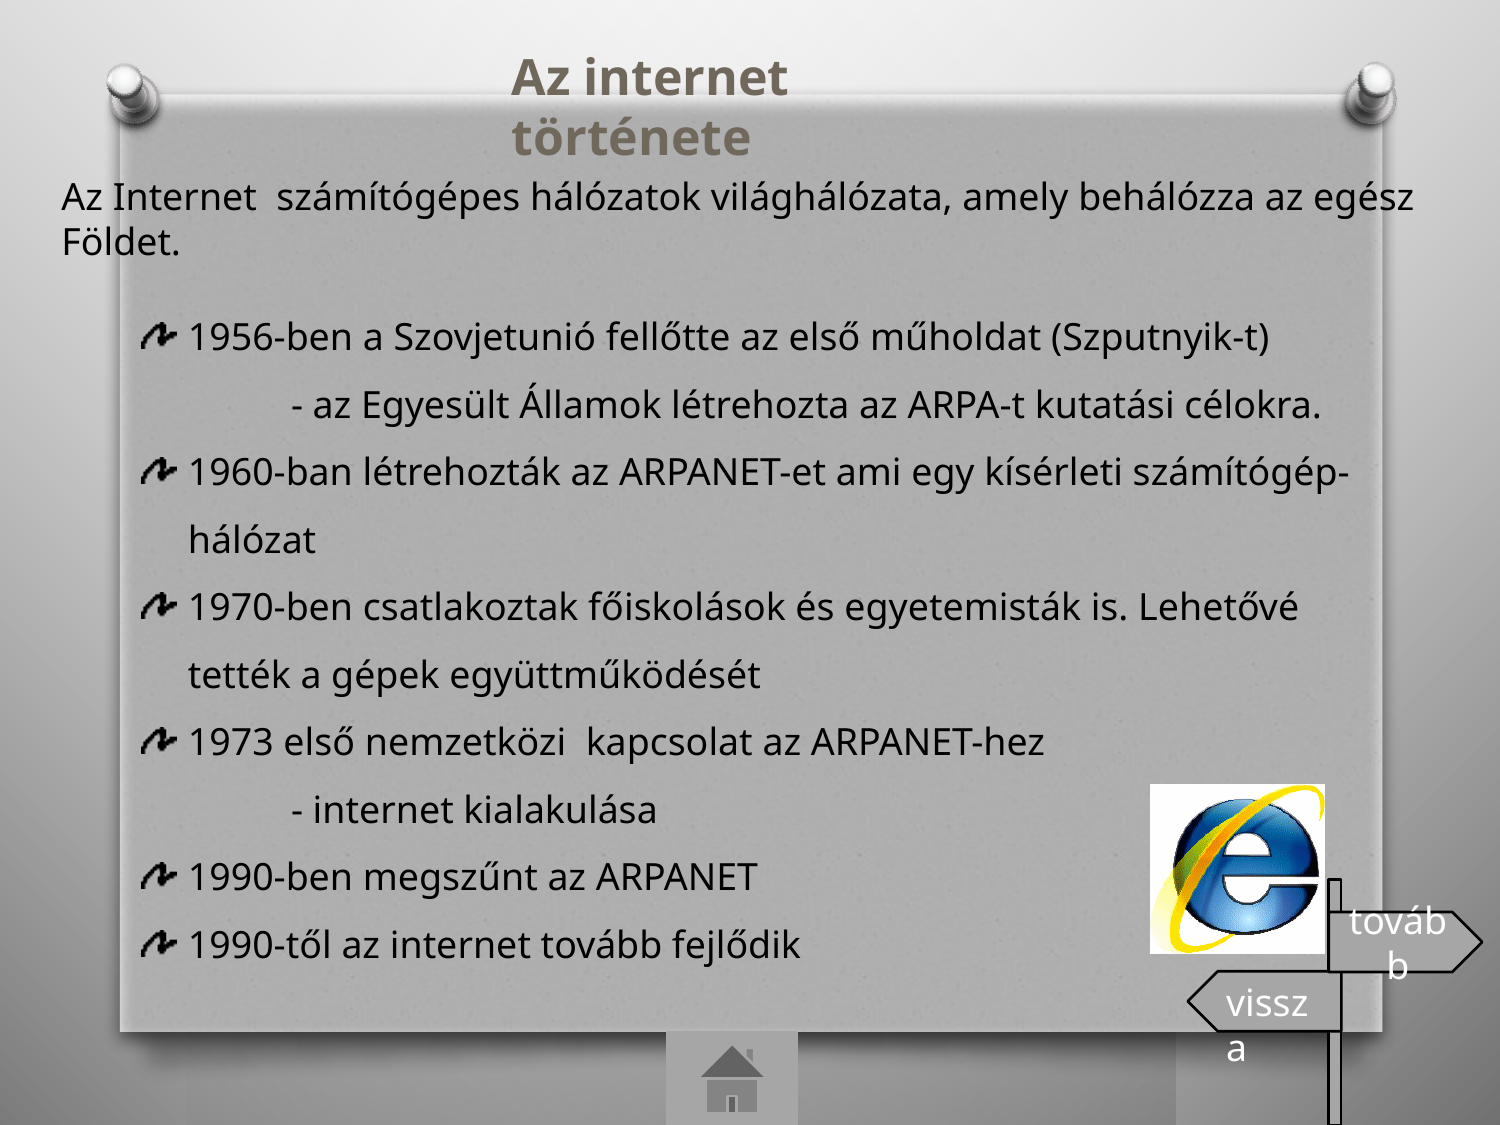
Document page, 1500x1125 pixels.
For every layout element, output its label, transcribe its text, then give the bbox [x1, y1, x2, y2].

picture [141, 322, 177, 349]
picture [141, 862, 177, 889]
picture [141, 592, 177, 619]
picture [1317, 35, 1439, 156]
text_box [1186, 977, 1211, 1027]
picture [75, 29, 198, 153]
text_box [666, 1031, 798, 1125]
text_box Az Internet számítógépes hálózatok világhálózata, amely behálózza az egész Földet. [46, 165, 1444, 271]
picture [141, 457, 177, 484]
text_box vissza [1211, 974, 1340, 1076]
text_box tovább [1406, 910, 1484, 974]
picture [141, 930, 177, 957]
picture [1150, 765, 1326, 972]
text_box 1956-ben a Szovjetunió fellőtte az első műholdat (Szputnyik-t) - az Egyesült Államok létrehozta az ARPA-t kutatási célokra. 1960-ban létrehozták az ARPANET-et ami egy kísérleti számítógép-hálózat 1970-ben csatlakoztak főiskolások és egyetemisták is. Lehetővé tették a gépek együttműködését 1973 első nemzetközi kapcsolat az ARPANET-hez - internet kialakulása 1990-ben megszűnt az ARPANET 1990-től az internet tovább fejlődik [126, 283, 1406, 974]
text_box [1327, 1033, 1342, 1125]
text_box Az internet története [496, 37, 994, 165]
picture [141, 727, 177, 754]
